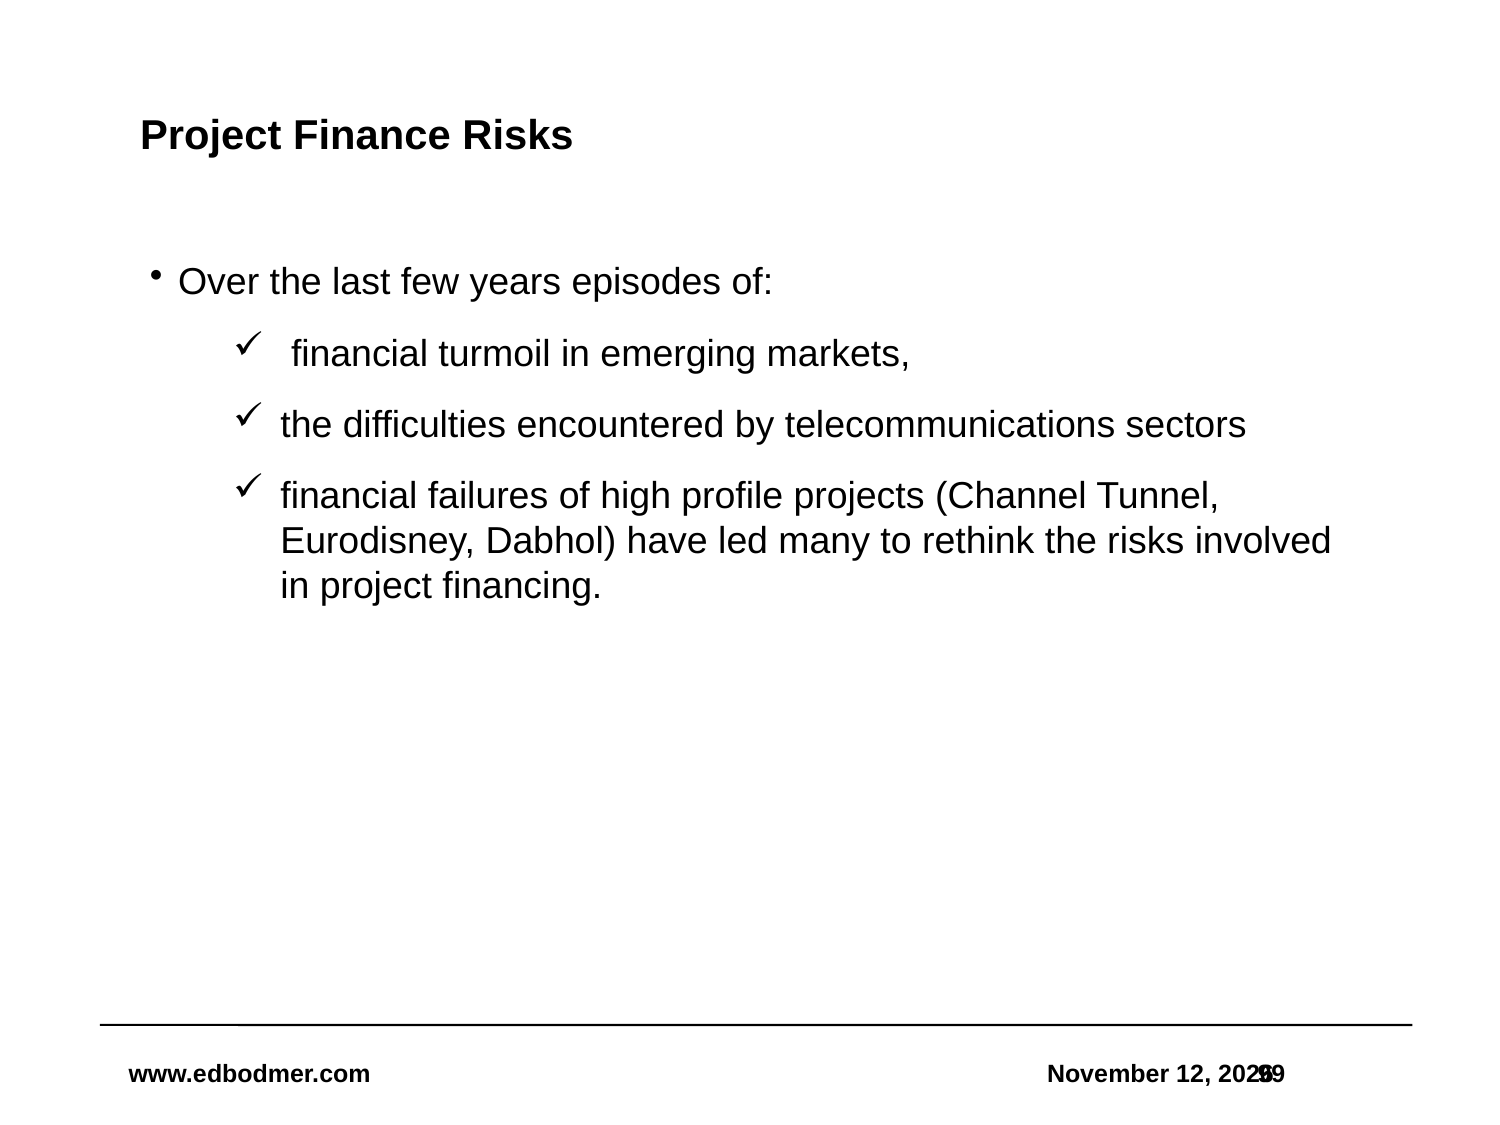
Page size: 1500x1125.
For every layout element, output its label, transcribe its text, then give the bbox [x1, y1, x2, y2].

list Over the last few years episodes of: financial turmoil in emerging markets, the difficulties encountered by telecommunications sectors financial failures of high profile projects (Channel Tunnel, Eurodisney, Dabhol) have led many to rethink the risks involved in project financing. [124, 249, 1376, 1001]
title Project Finance Risks [124, 99, 1288, 226]
